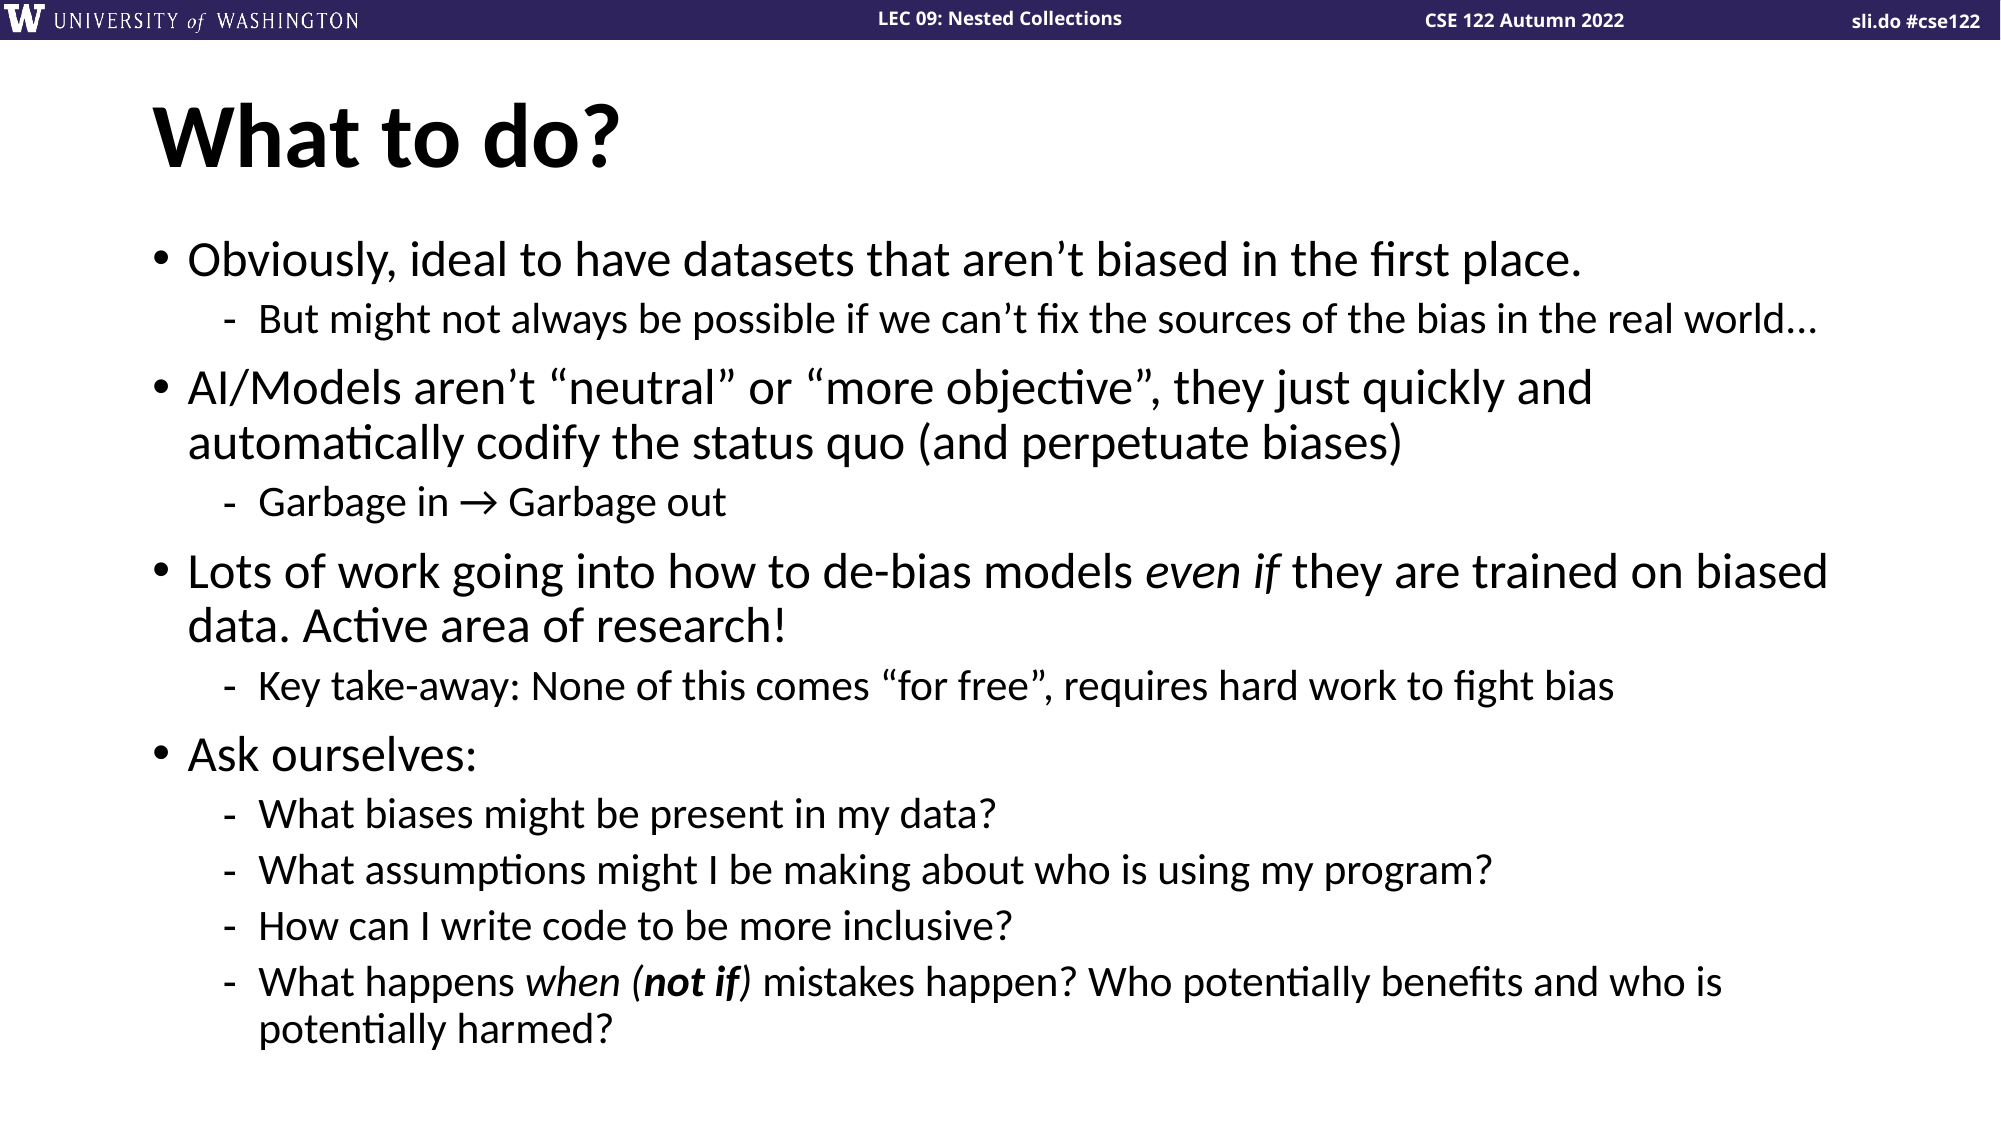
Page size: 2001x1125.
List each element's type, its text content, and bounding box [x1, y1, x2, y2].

title What to do? [137, 74, 1863, 200]
picture [4, 4, 358, 33]
list Obviously, ideal to have datasets that aren’t biased in the first place. But might not always be possible if we can’t fix the sources of the bias in the real world... AI/Models aren’t “neutral” or “more objective”, they just quickly and automatically codify the status quo (and perpetuate biases) Garbage in → Garbage out Lots of work going into how to de-bias models even if they are trained on biased data. Active area of research! Key take-away: None of this comes “for free”, requires hard work to fight bias Ask ourselves: What biases might be present in my data? What assumptions might I be making about who is using my program? How can I write code to be more inclusive? What happens when (not if) mistakes happen? Who potentially benefits and who is potentially harmed? [137, 224, 1863, 1103]
